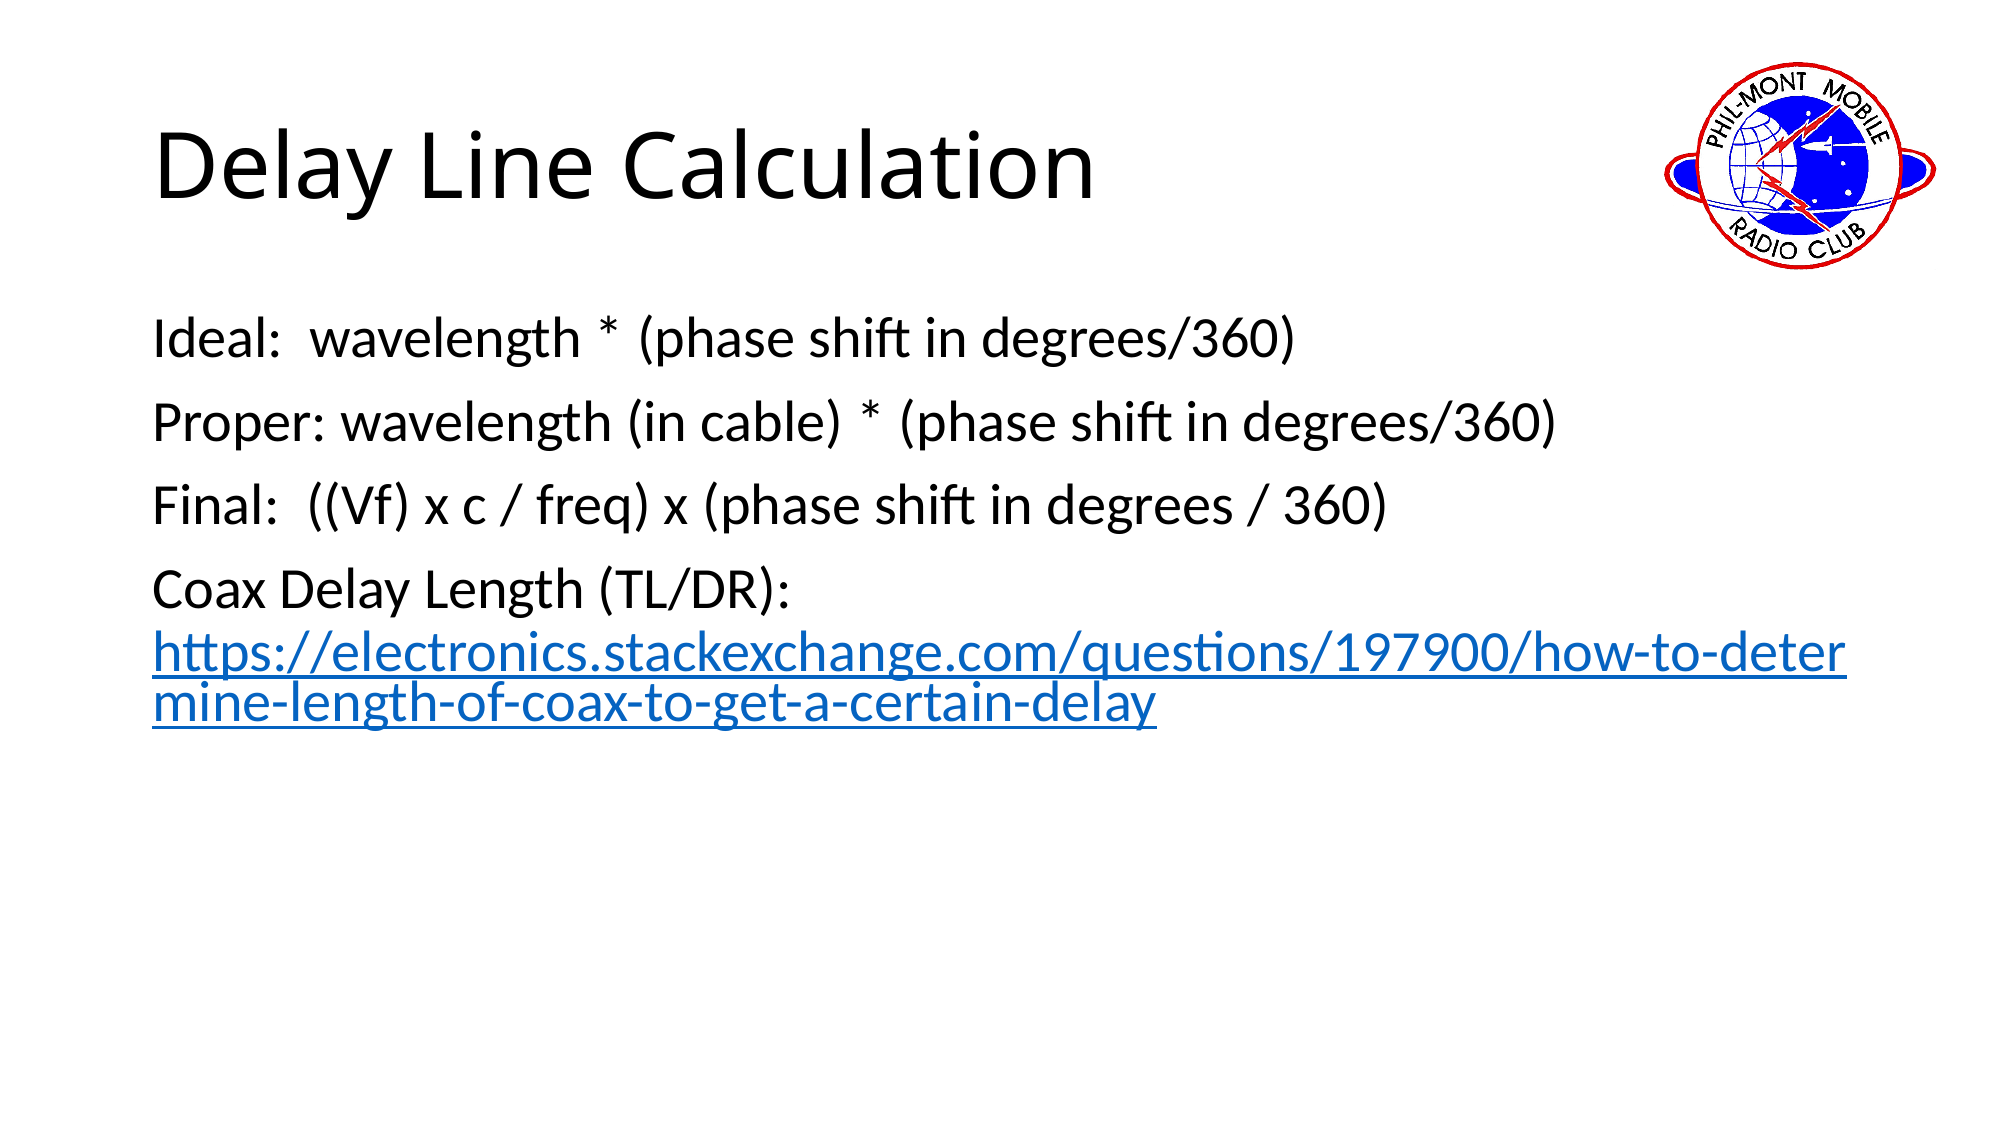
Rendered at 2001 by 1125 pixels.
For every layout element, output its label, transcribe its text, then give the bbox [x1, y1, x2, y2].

list Ideal: wavelength * (phase shift in degrees/360) Proper: wavelength (in cable) * (phase shift in degrees/360) Final: ((Vf) x c / freq) x (phase shift in degrees / 360) Coax Delay Length (TL/DR): https://electronics.stackexchange.com/questions/197900/how-to-determine-length-of-coax-to-get-a-certain-delay [137, 299, 1863, 1014]
picture [1863, 59, 1938, 270]
title Delay Line Calculation [137, 59, 1863, 278]
